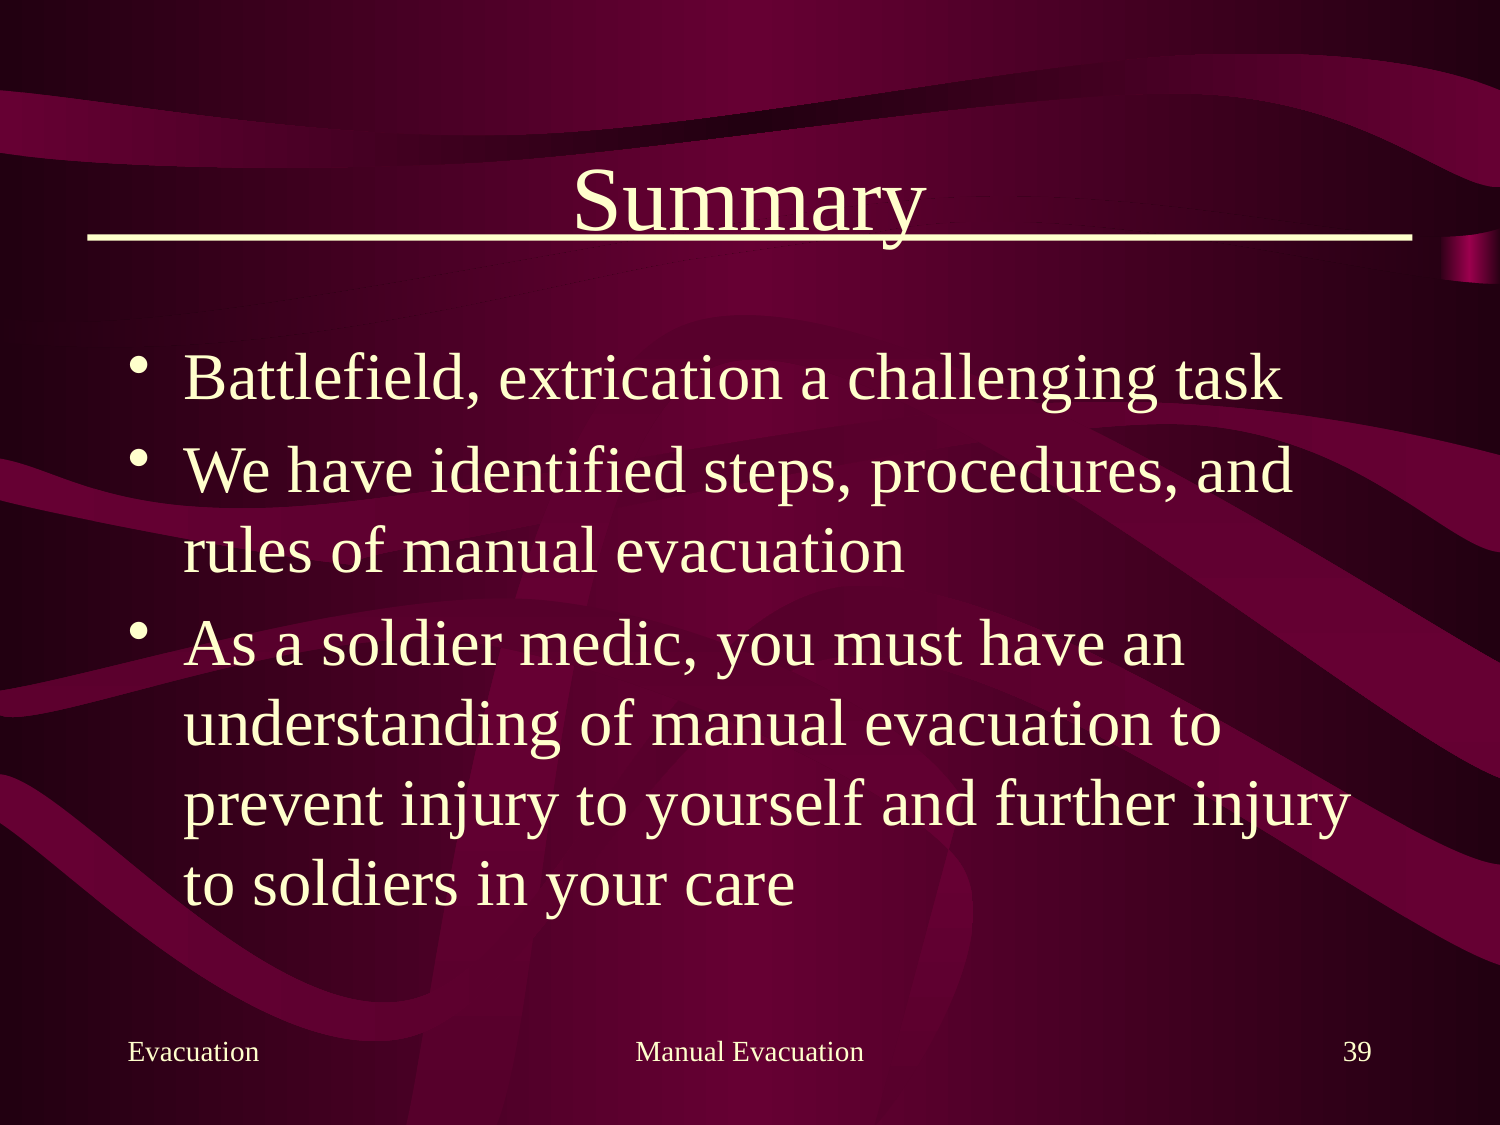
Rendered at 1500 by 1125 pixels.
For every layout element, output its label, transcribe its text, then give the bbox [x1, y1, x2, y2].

slide_number Evacuation [112, 1025, 425, 1100]
list Battlefield, extrication a challenging task We have identified steps, procedures, and rules of manual evacuation As a soldier medic, you must have an understanding of manual evacuation to prevent injury to yourself and further injury to soldiers in your care [112, 324, 1388, 1000]
slide_number 39 [1074, 1025, 1388, 1100]
title Summary [112, 99, 1388, 237]
title Summary [112, 238, 1388, 288]
footer Manual Evacuation [512, 1025, 988, 1100]
